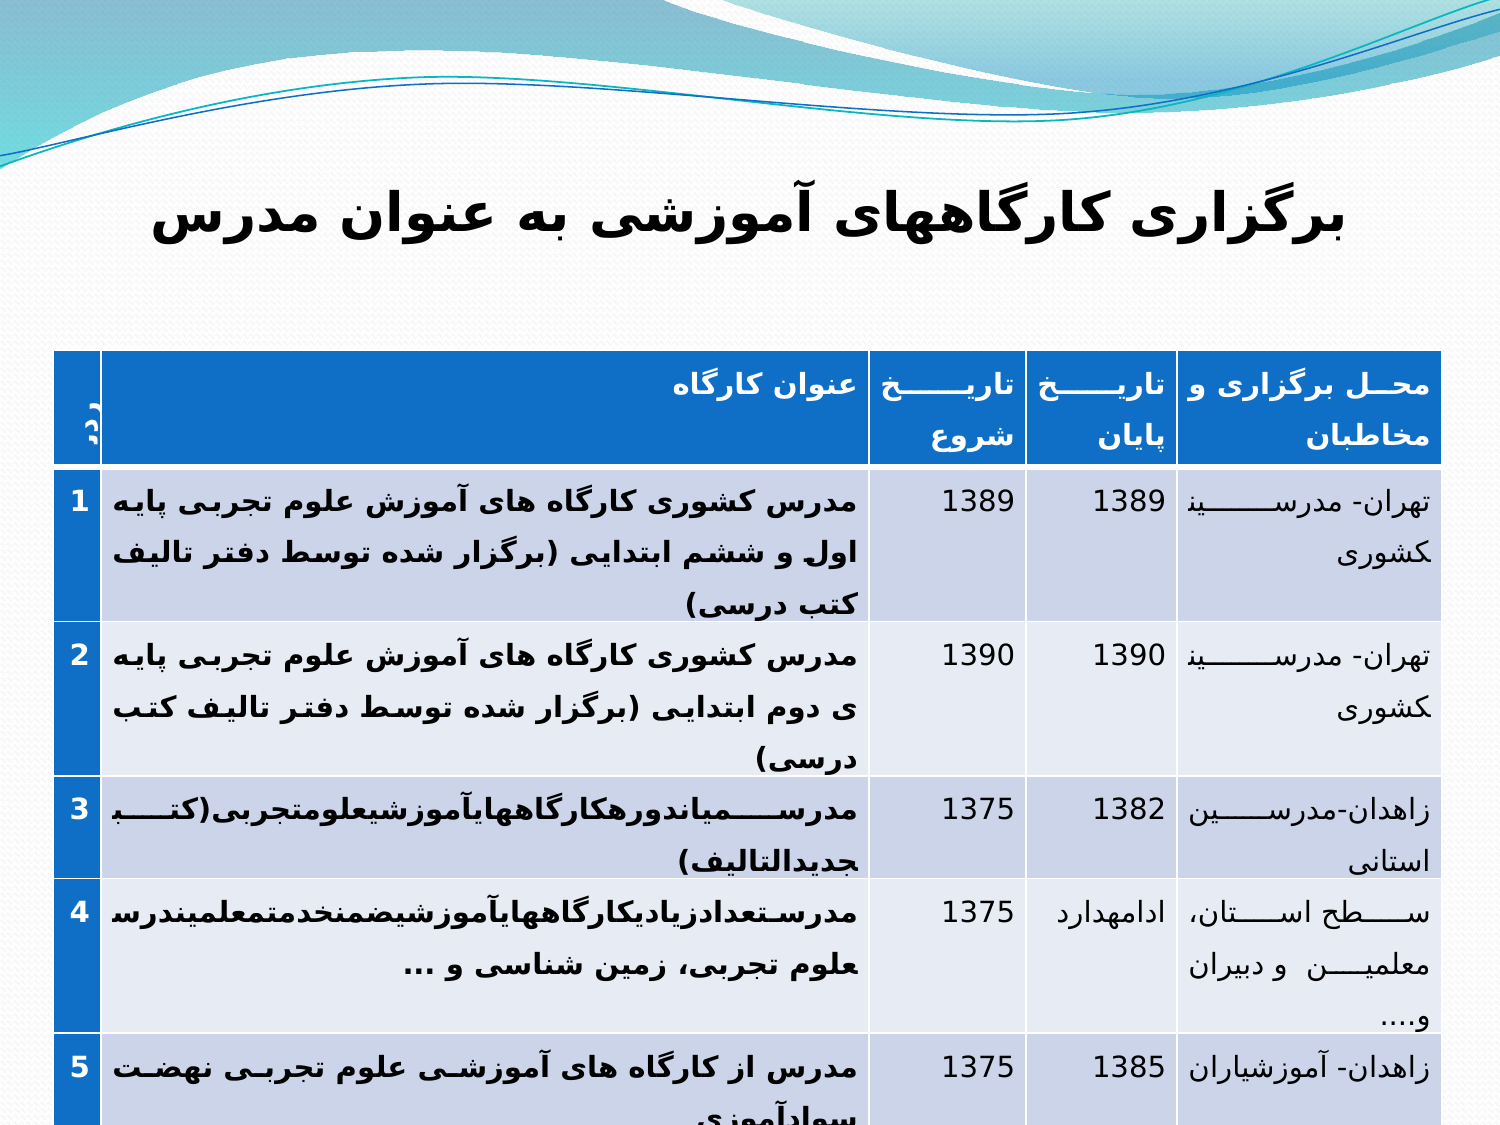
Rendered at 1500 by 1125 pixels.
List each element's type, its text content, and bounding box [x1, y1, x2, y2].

table_cell 4 [54, 879, 100, 1032]
table_cell 1375 [870, 1034, 1025, 1125]
table_cell مدرس­میان­دوره­کارگاه­های­آموزشی­علوم­تجربی(کتب­جدیدالتالیف) [102, 777, 868, 878]
table_cell 1 [54, 470, 100, 621]
table_header تاریخ پایان [1027, 351, 1176, 464]
table_cell 1385 [1027, 1034, 1176, 1125]
table_header محل برگزاری و مخاطبان [1178, 351, 1441, 464]
table_cell 2 [54, 622, 100, 775]
table_cell 1390 [870, 622, 1025, 775]
table_cell مدرس­ از کارگاه های آموزشی علوم تجربی نهضت سوادآموزی [102, 1034, 868, 1125]
table_cell 1389 [1027, 470, 1176, 621]
table_cell 3 [54, 777, 100, 878]
table_cell مدرس­تعدادزیادی­کارگاه­های­آموزشی­ضمن­خدمت­معلمین­درس­­علوم تجربی، زمین شناسی و ... [102, 879, 868, 1032]
table_cell تهران- مدرسین­کشوری [1178, 470, 1441, 621]
table_cell 1382 [1027, 777, 1176, 878]
table_cell زاهدان-مدرسین استانی [1178, 777, 1441, 878]
table_cell 1390 [1027, 622, 1176, 775]
table_cell تهران- مدرسین­کشوری [1178, 622, 1441, 775]
table_cell 5 [54, 1034, 100, 1125]
table_cell ادامه­دارد [1027, 879, 1176, 1032]
table_cell 1375 [870, 777, 1025, 878]
table_cell 1389 [870, 470, 1025, 621]
table_cell مدرس کشوری کارگاه های آموزش علوم تجربی پایه اول و ششم ابتدایی (برگزار شده توسط دفتر تالیف کتب درسی) [102, 470, 868, 621]
table_cell زاهدان- آموزشیاران [1178, 1034, 1441, 1125]
table_header عنوان کارگاه [102, 351, 868, 464]
table_cell سطح استان، معلمین و ­دبیران و.... [1178, 879, 1441, 1032]
table_cell 1375 [870, 879, 1025, 1032]
table_cell مدرس­ کشوری کارگاه های آموزش علوم تجربی پایه ی دوم ابتدایی (برگزار شده توسط دفتر تالیف کتب درسی) [102, 622, 868, 775]
table_header ردیف [54, 351, 100, 464]
table_header تاریخ شروع [870, 351, 1025, 464]
list برگزاری کارگاههای آموزشی به عنوان مدرس [75, 93, 1425, 349]
